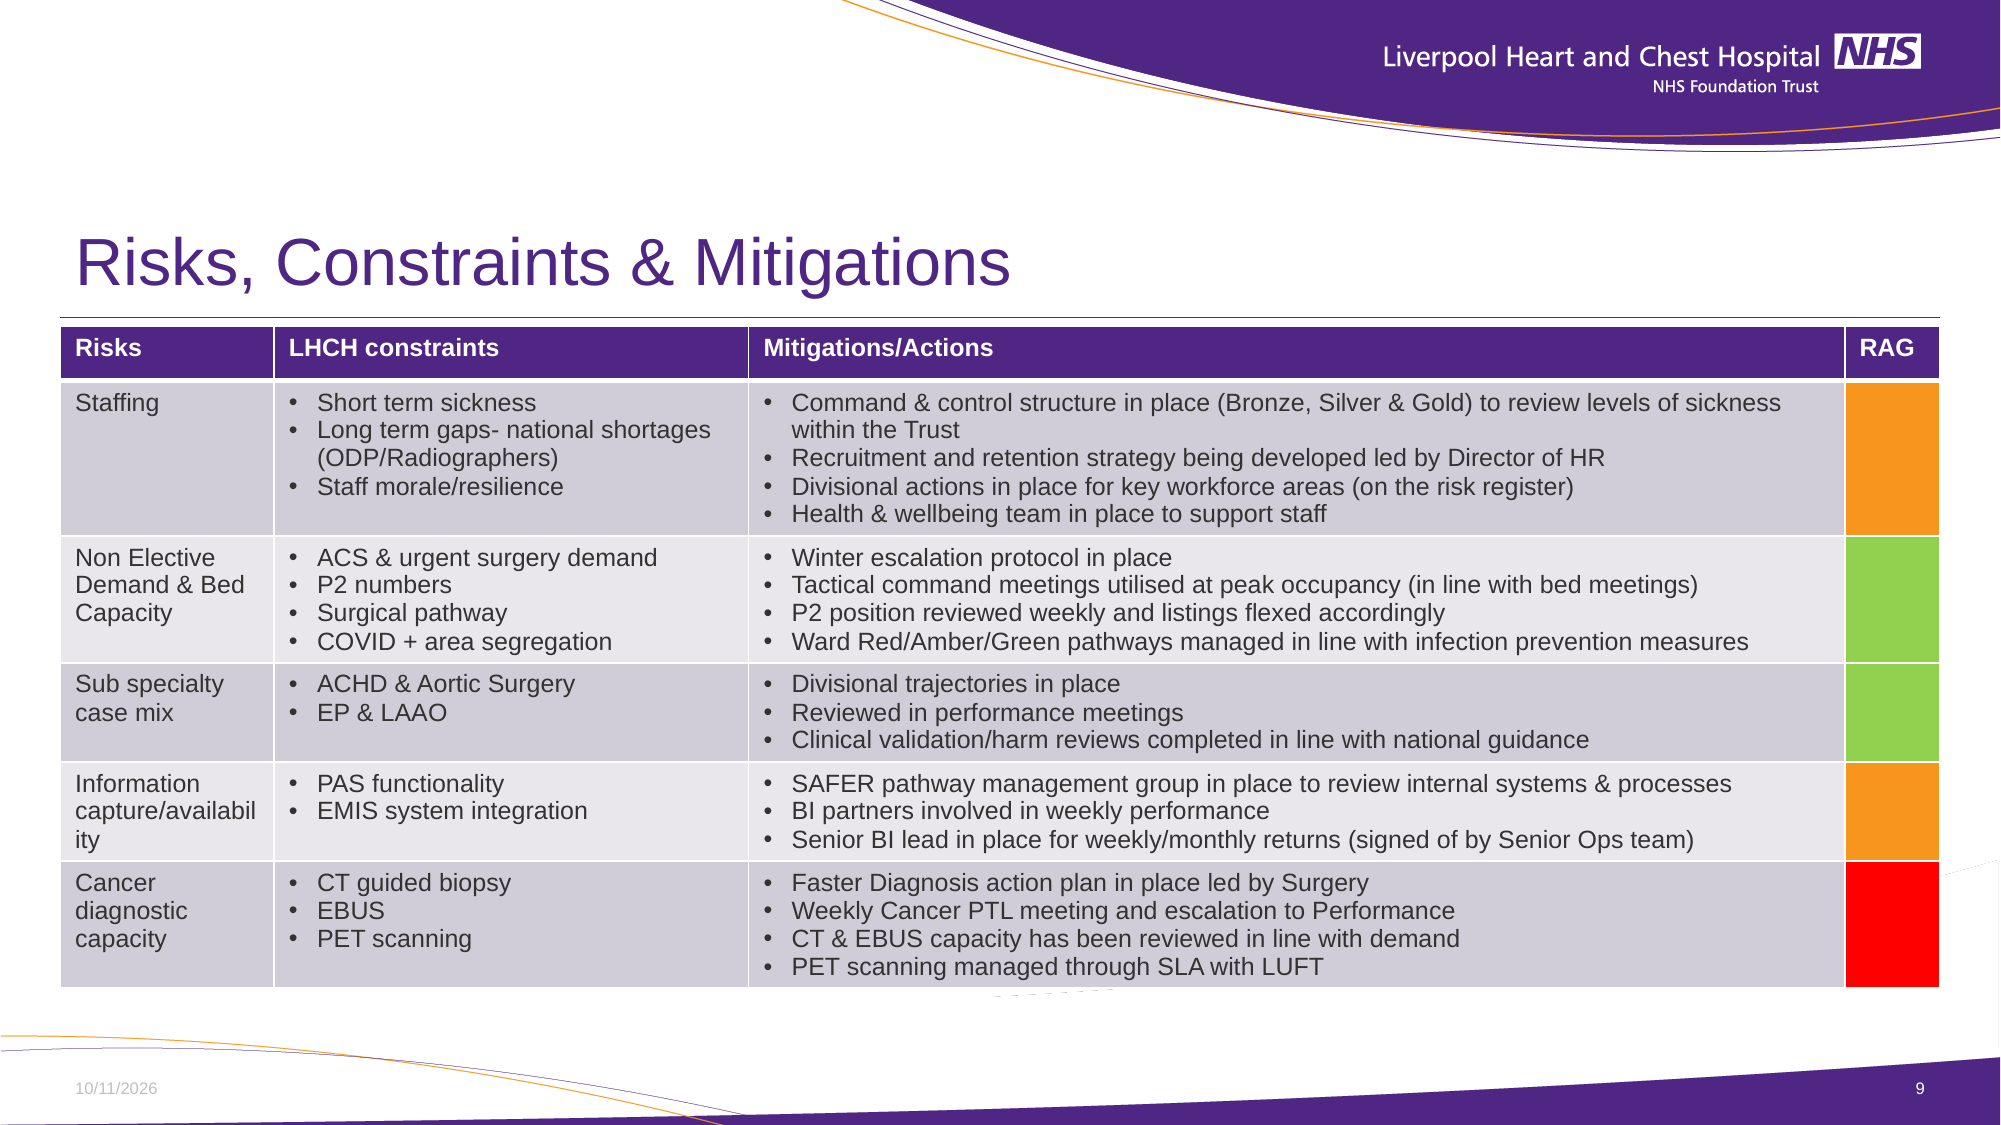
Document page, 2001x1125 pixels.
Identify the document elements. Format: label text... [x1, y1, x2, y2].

table_header LHCH constraints [275, 327, 748, 378]
table_cell Faster Diagnosis action plan in place led by Surgery Weekly Cancer PTL meeting and escalation to Performance CT & EBUS capacity has been reviewed in line with demand PET scanning managed through SLA with LUFT [749, 862, 1844, 987]
table_cell [1846, 763, 1939, 860]
title Risks, Constraints & Mitigations [60, 169, 1940, 308]
table_cell CT guided biopsy EBUS PET scanning [275, 862, 748, 987]
table_cell [1846, 862, 1939, 987]
table_cell Information capture/availability [61, 763, 273, 860]
table_cell Non Elective Demand & Bed Capacity [61, 537, 273, 662]
table_cell Staffing [61, 383, 273, 535]
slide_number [60, 1058, 511, 1118]
slide_number 9 [1489, 1058, 1940, 1118]
table_cell PAS functionality EMIS system integration [275, 763, 748, 860]
table_cell Short term sickness Long term gaps- national shortages (ODP/Radiographers) Staff morale/resilience [275, 383, 748, 535]
table_header RAG [1846, 327, 1939, 378]
table_cell Divisional trajectories in place Reviewed in performance meetings Clinical validation/harm reviews completed in line with national guidance [749, 664, 1844, 761]
table_cell [1846, 664, 1939, 761]
table_cell [1846, 537, 1939, 662]
table_cell SAFER pathway management group in place to review internal systems & processes BI partners involved in weekly performance Senior BI lead in place for weekly/monthly returns (signed of by Senior Ops team) [749, 763, 1844, 860]
picture [0, 0, 2001, 1125]
table_cell Sub specialty case mix [61, 664, 273, 761]
table_cell Command & control structure in place (Bronze, Silver & Gold) to review levels of sickness within the Trust Recruitment and retention strategy being developed led by Director of HR Divisional actions in place for key workforce areas (on the risk register) Health & wellbeing team in place to support staff [749, 383, 1844, 535]
table_cell [1846, 383, 1939, 535]
table_header Mitigations/Actions [749, 327, 1844, 378]
table_cell Winter escalation protocol in place Tactical command meetings utilised at peak occupancy (in line with bed meetings) P2 position reviewed weekly and listings flexed accordingly Ward Red/Amber/Green pathways managed in line with infection prevention measures [749, 537, 1844, 662]
table_cell ACHD & Aortic Surgery EP & LAAO [275, 664, 748, 761]
table_header Risks [61, 327, 273, 378]
table_cell ACS & urgent surgery demand P2 numbers Surgical pathway COVID + area segregation [275, 537, 748, 662]
table_cell Cancer diagnostic capacity [61, 862, 273, 987]
